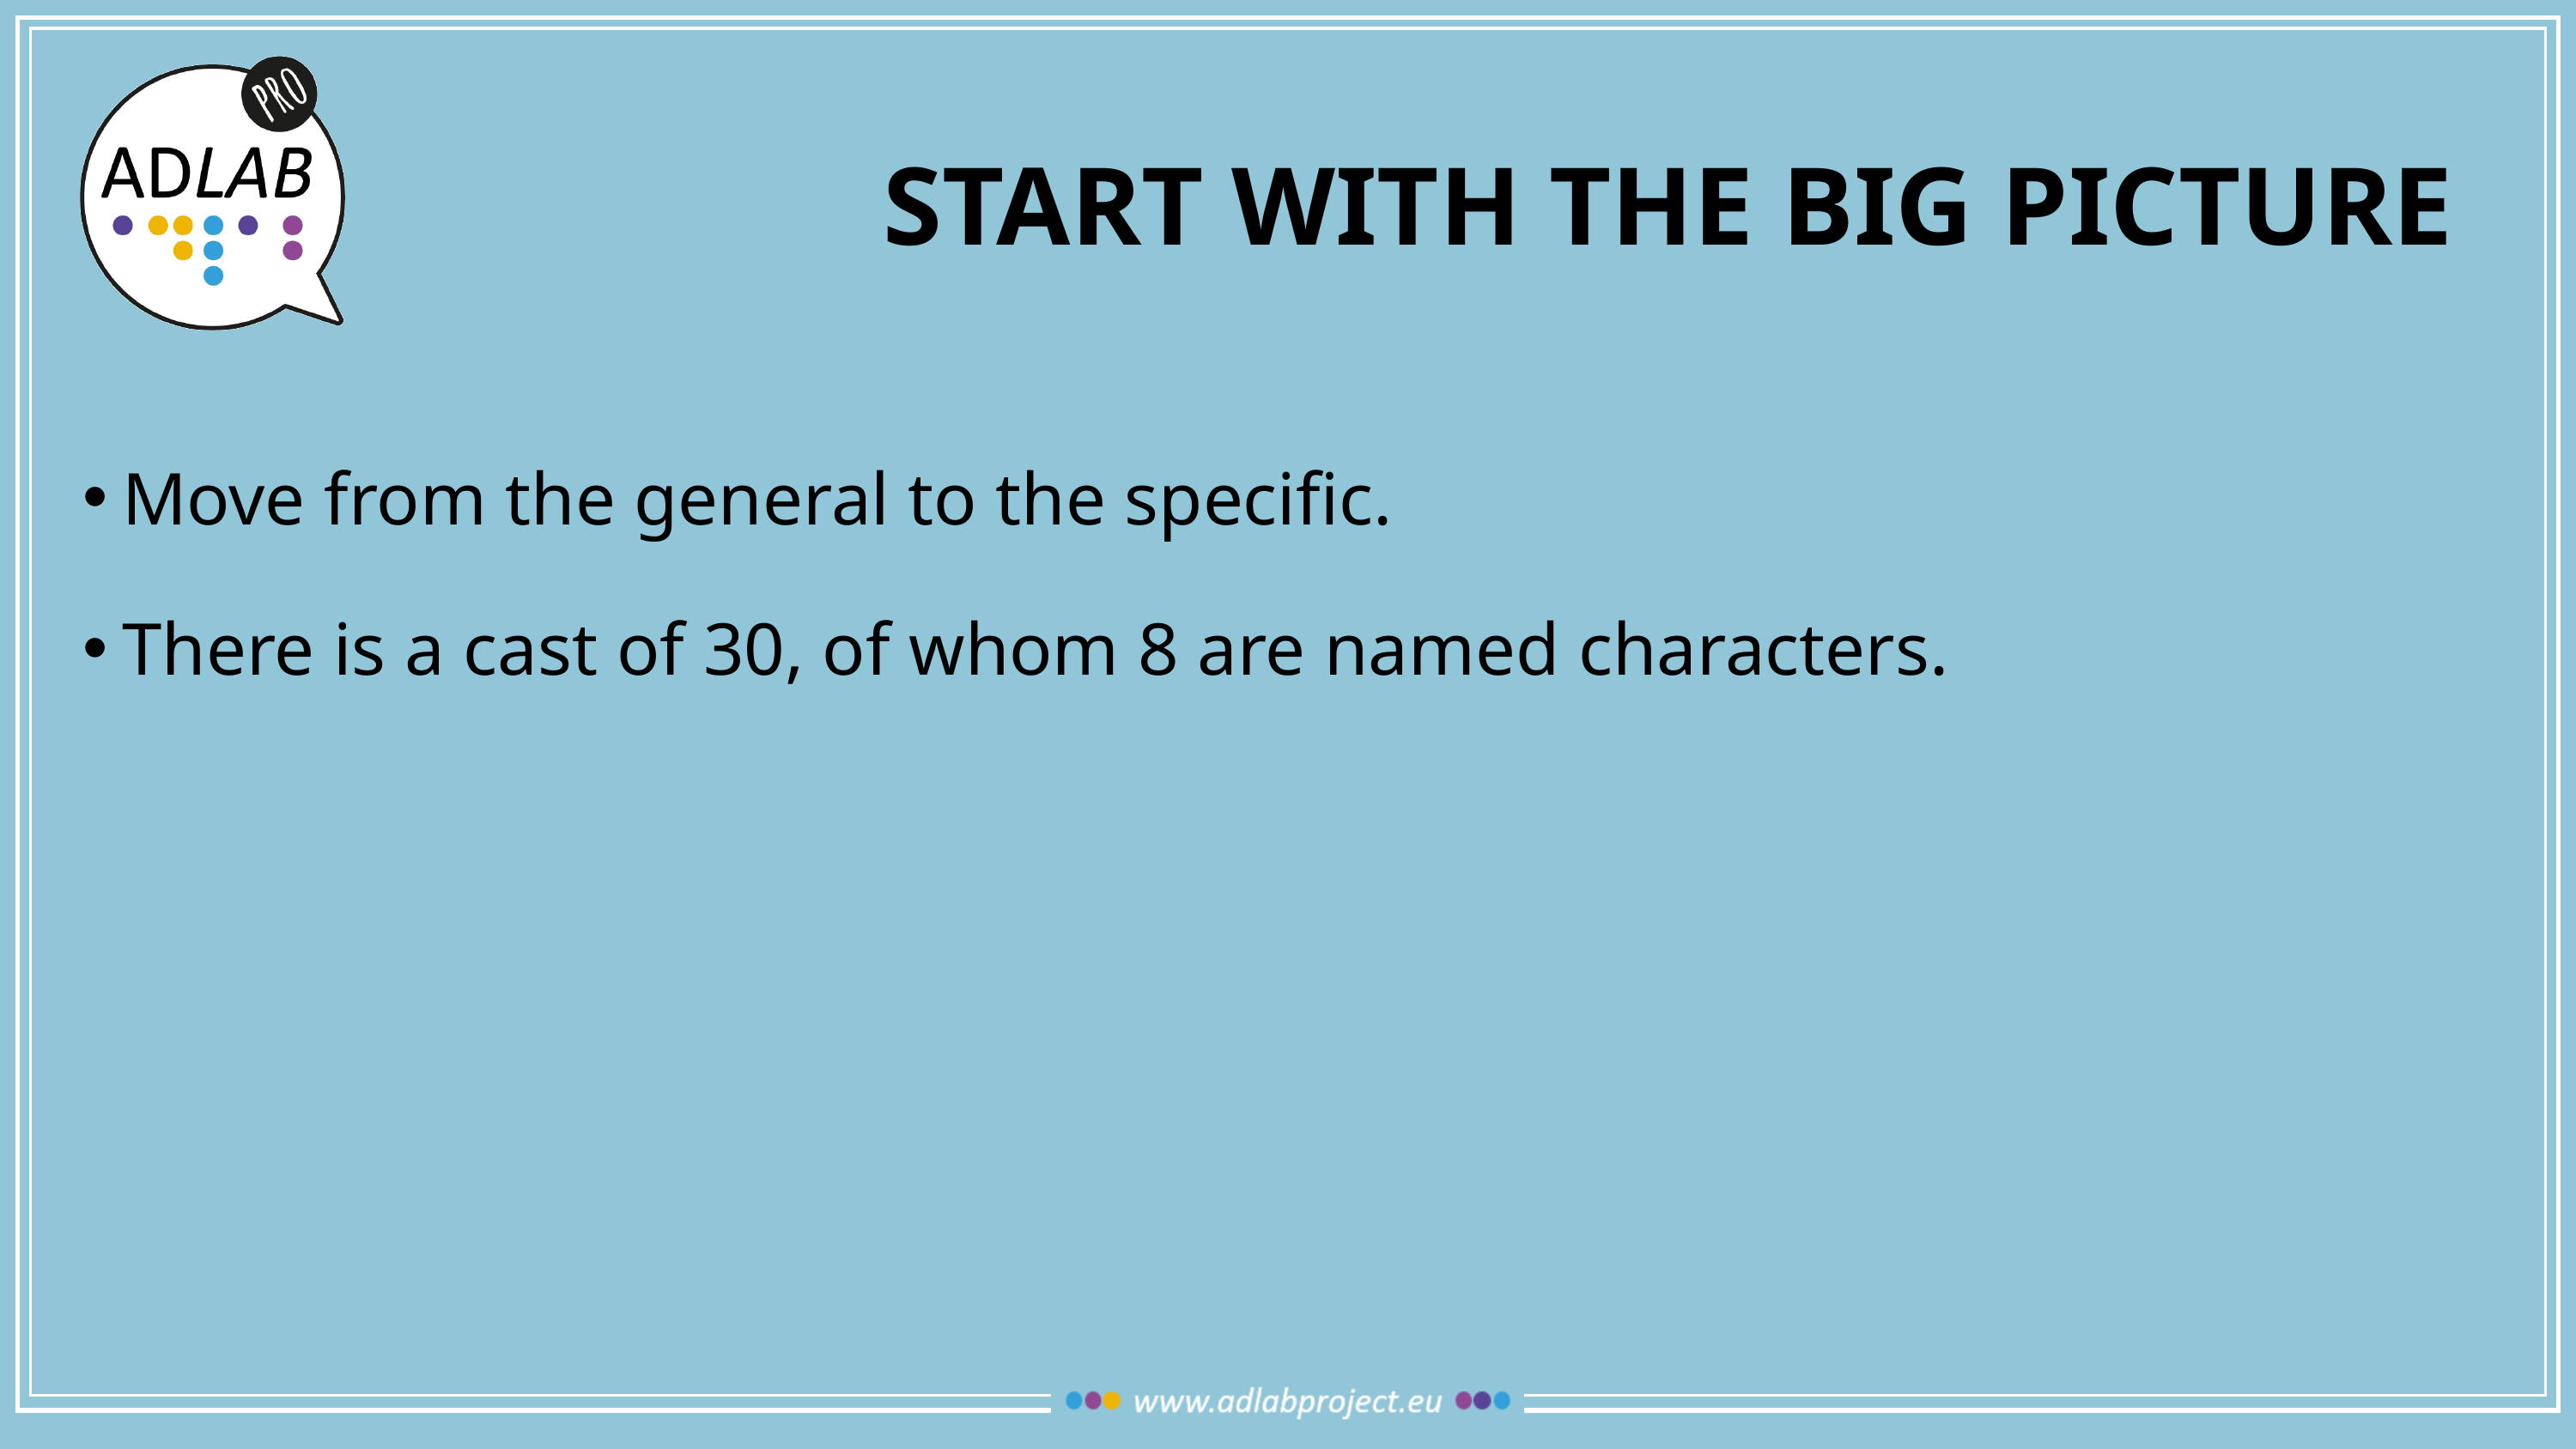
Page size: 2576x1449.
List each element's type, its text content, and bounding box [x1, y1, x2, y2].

picture [1051, 1378, 1524, 1429]
title Start with the big picture [384, 70, 2467, 295]
list Move from the general to the specific. There is a cast of 30, of whom 8 are named characters. [70, 295, 2496, 977]
picture [72, 49, 353, 295]
